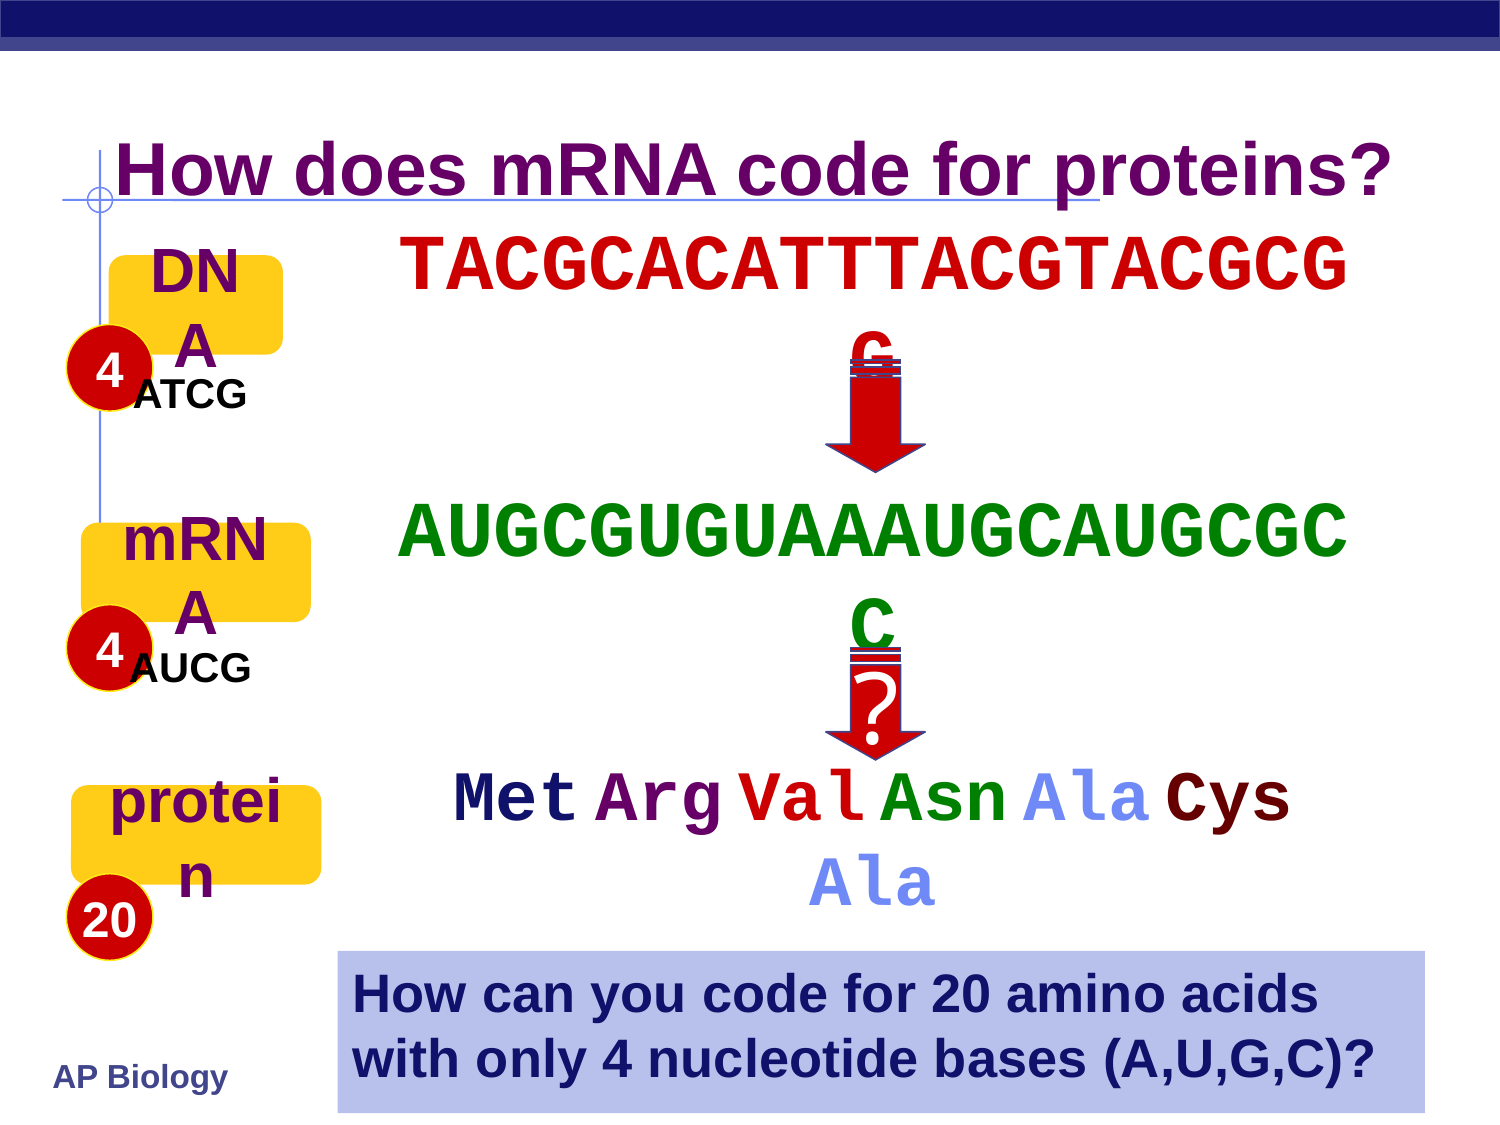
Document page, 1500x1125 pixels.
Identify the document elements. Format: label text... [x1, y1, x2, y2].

text_box AUCG [114, 642, 267, 698]
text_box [80, 511, 1394, 633]
text_box 20 [66, 898, 154, 961]
text_box ATCG [117, 373, 263, 425]
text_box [825, 636, 926, 773]
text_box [70, 779, 1386, 890]
text_box [825, 377, 926, 473]
list How can you code for 20 amino acids with only 4 nucleotide bases (A,U,G,C)? [337, 950, 1425, 1114]
text_box 4 [66, 325, 117, 412]
text_box 4 [66, 621, 114, 692]
title How does mRNA code for proteins? [99, 112, 1438, 238]
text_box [108, 244, 1394, 366]
